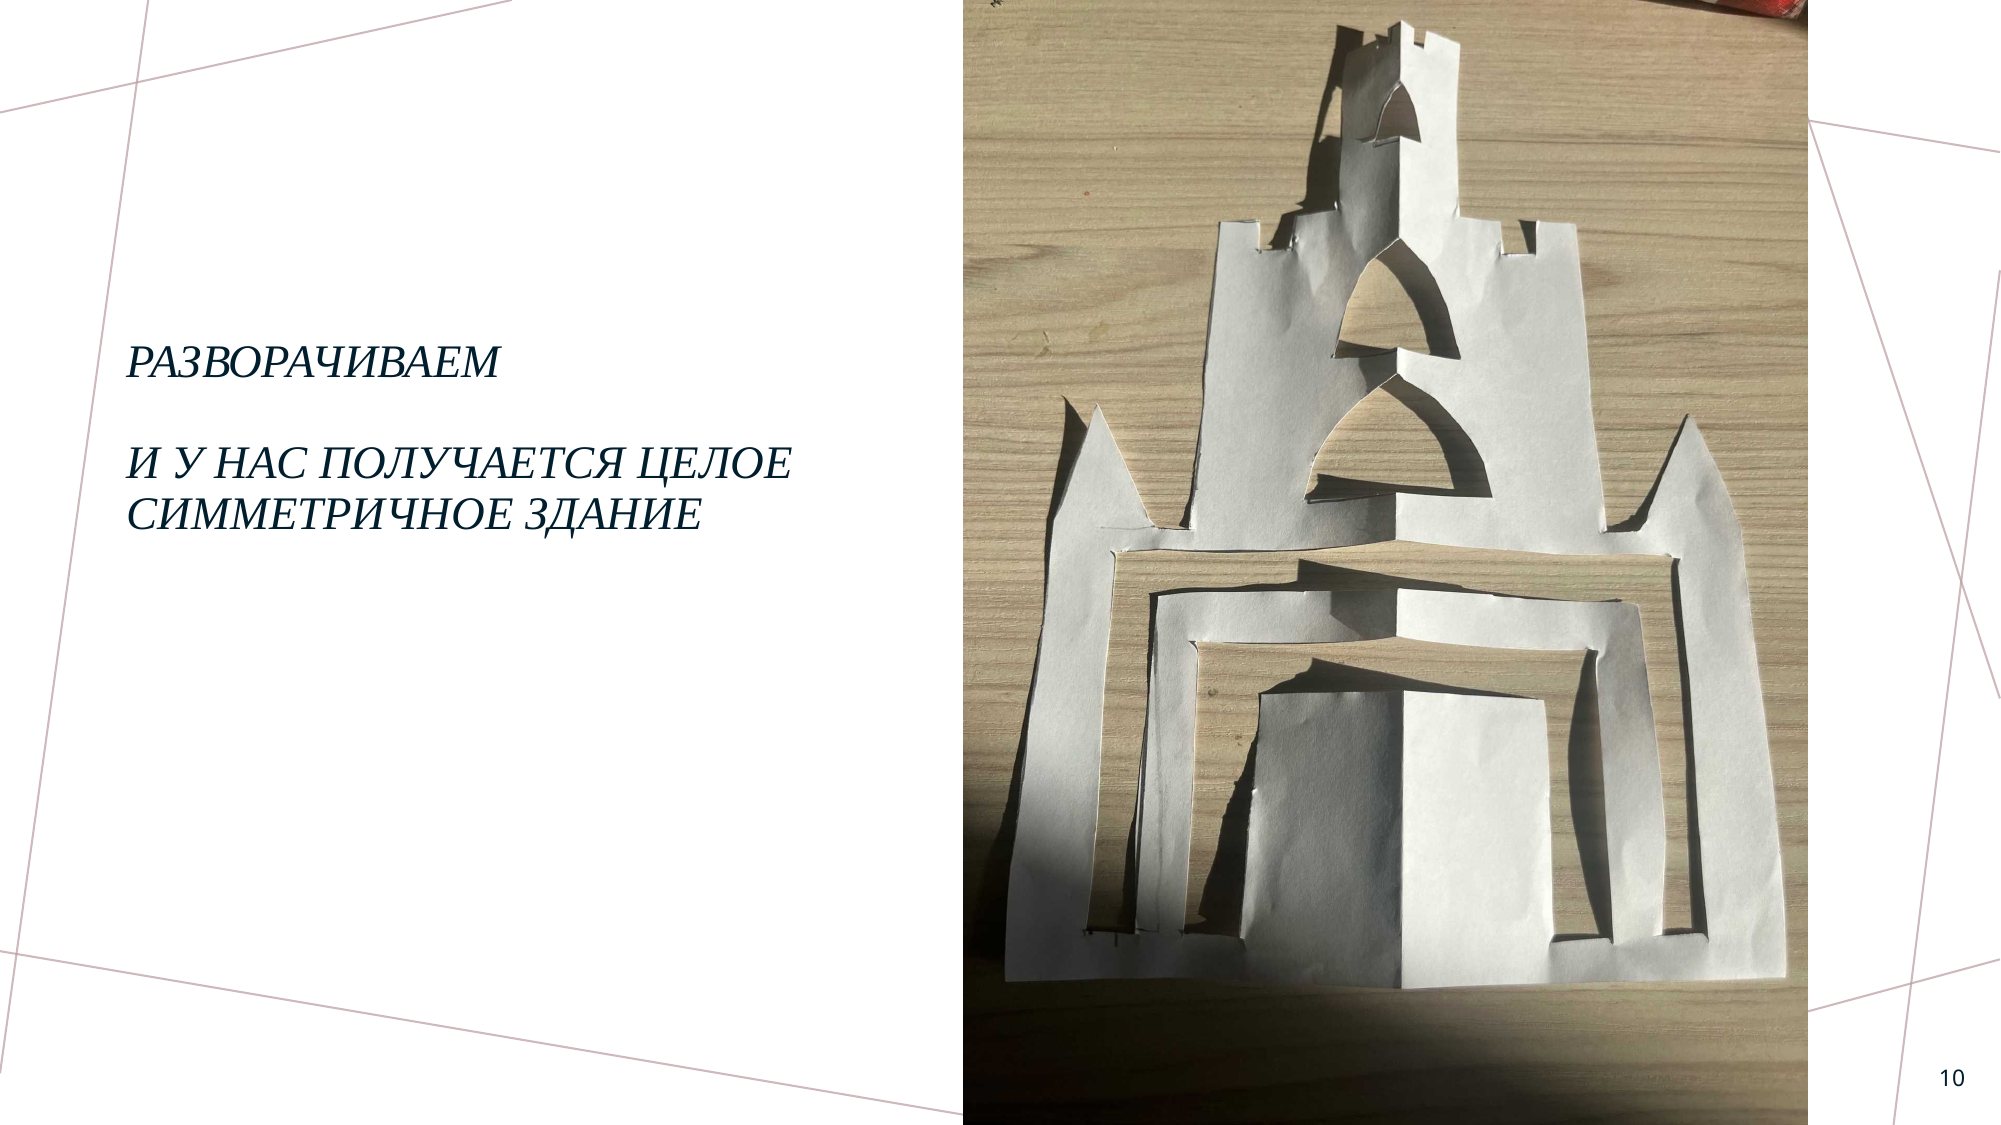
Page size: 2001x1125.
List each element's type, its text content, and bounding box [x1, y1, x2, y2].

title Разворачиваем и у нас получается целое симметричное здание [111, 329, 943, 548]
picture [963, 0, 1808, 1125]
slide_number 10 [1903, 1049, 1981, 1110]
